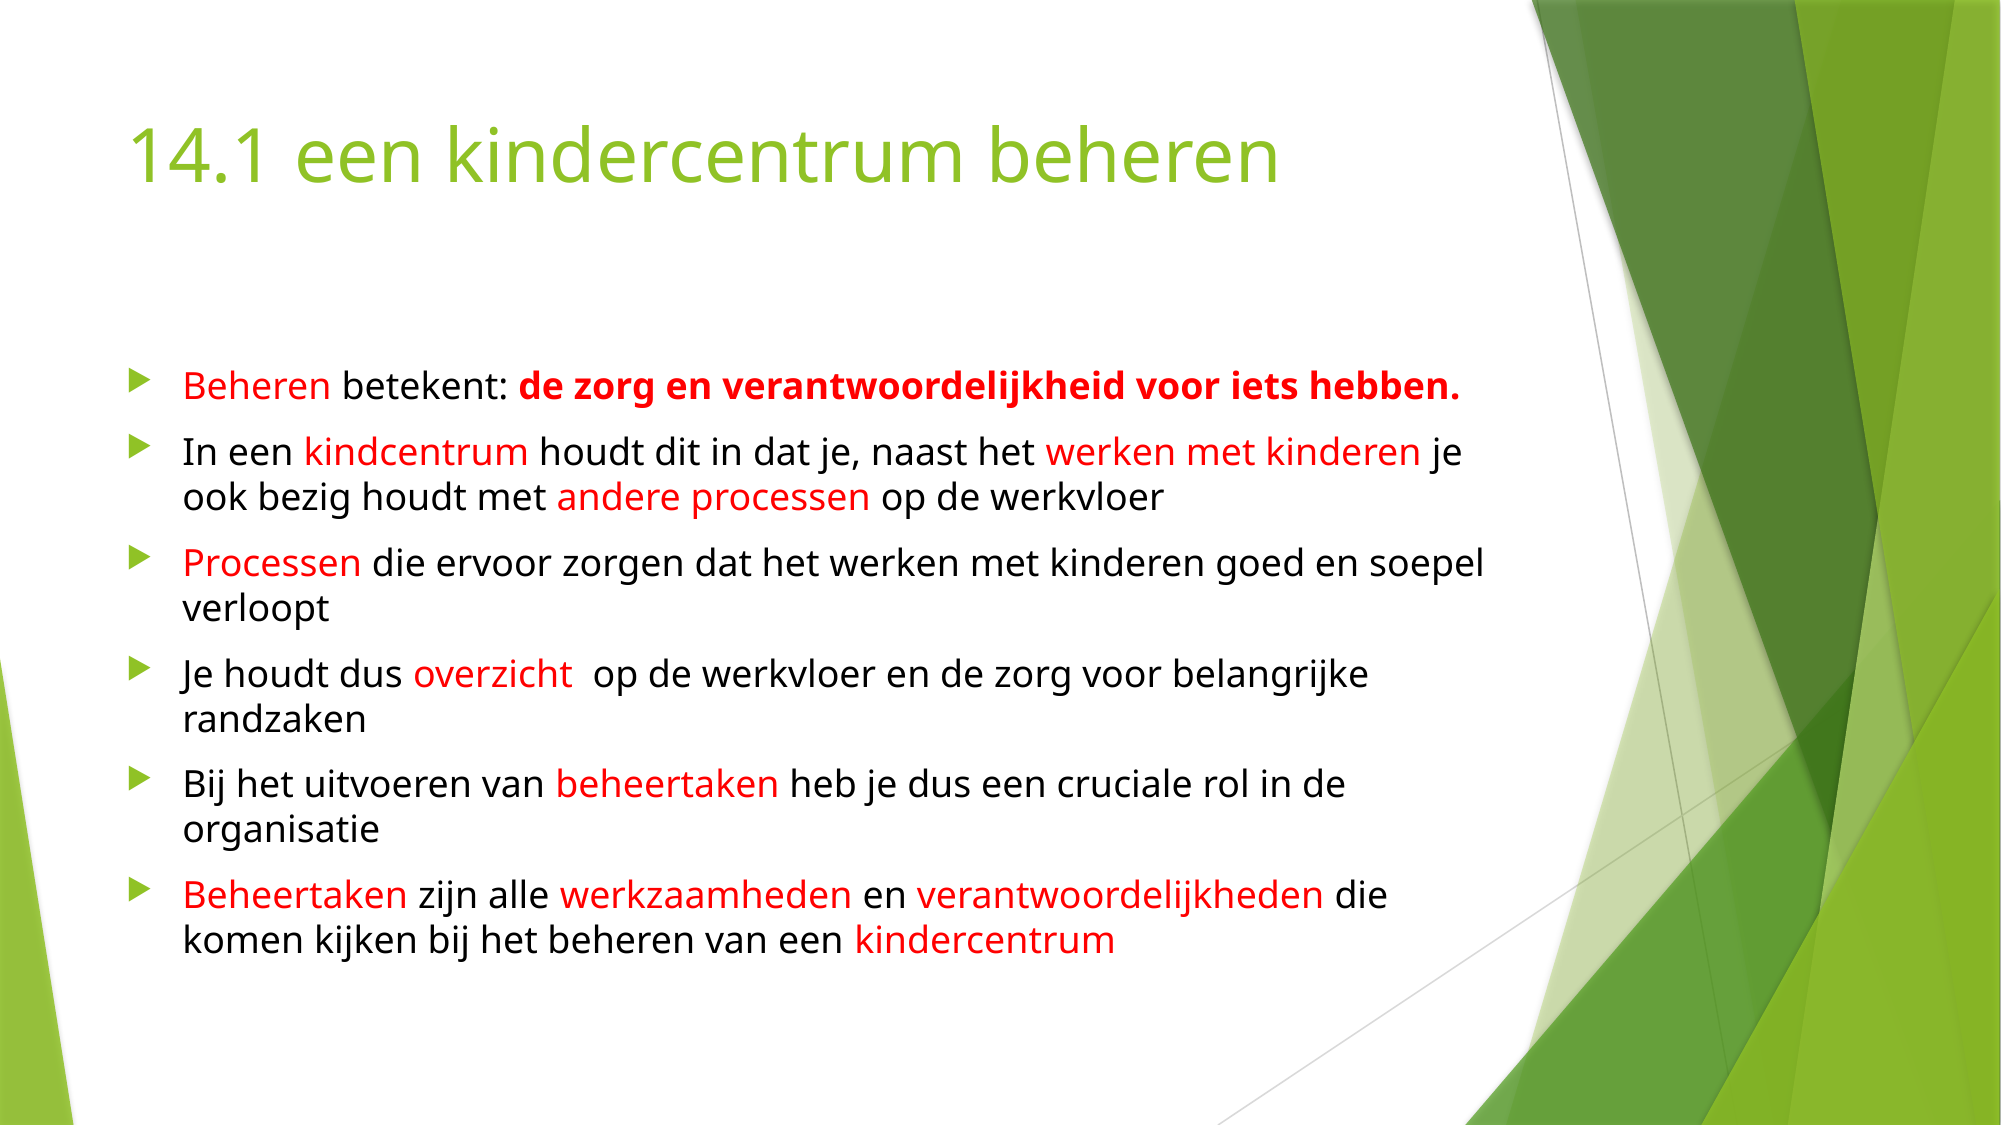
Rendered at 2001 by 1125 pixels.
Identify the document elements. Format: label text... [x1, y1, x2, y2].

title 14.1 een kindercentrum beheren [111, 99, 1522, 317]
list Beheren betekent: de zorg en verantwoordelijkheid voor iets hebben. In een kindcentrum houdt dit in dat je, naast het werken met kinderen je ook bezig houdt met andere processen op de werkvloer Processen die ervoor zorgen dat het werken met kinderen goed en soepel verloopt Je houdt dus overzicht op de werkvloer en de zorg voor belangrijke randzaken Bij het uitvoeren van beheertaken heb je dus een cruciale rol in de organisatie Beheertaken zijn alle werkzaamheden en verantwoordelijkheden die komen kijken bij het beheren van een kindercentrum [111, 354, 1522, 992]
